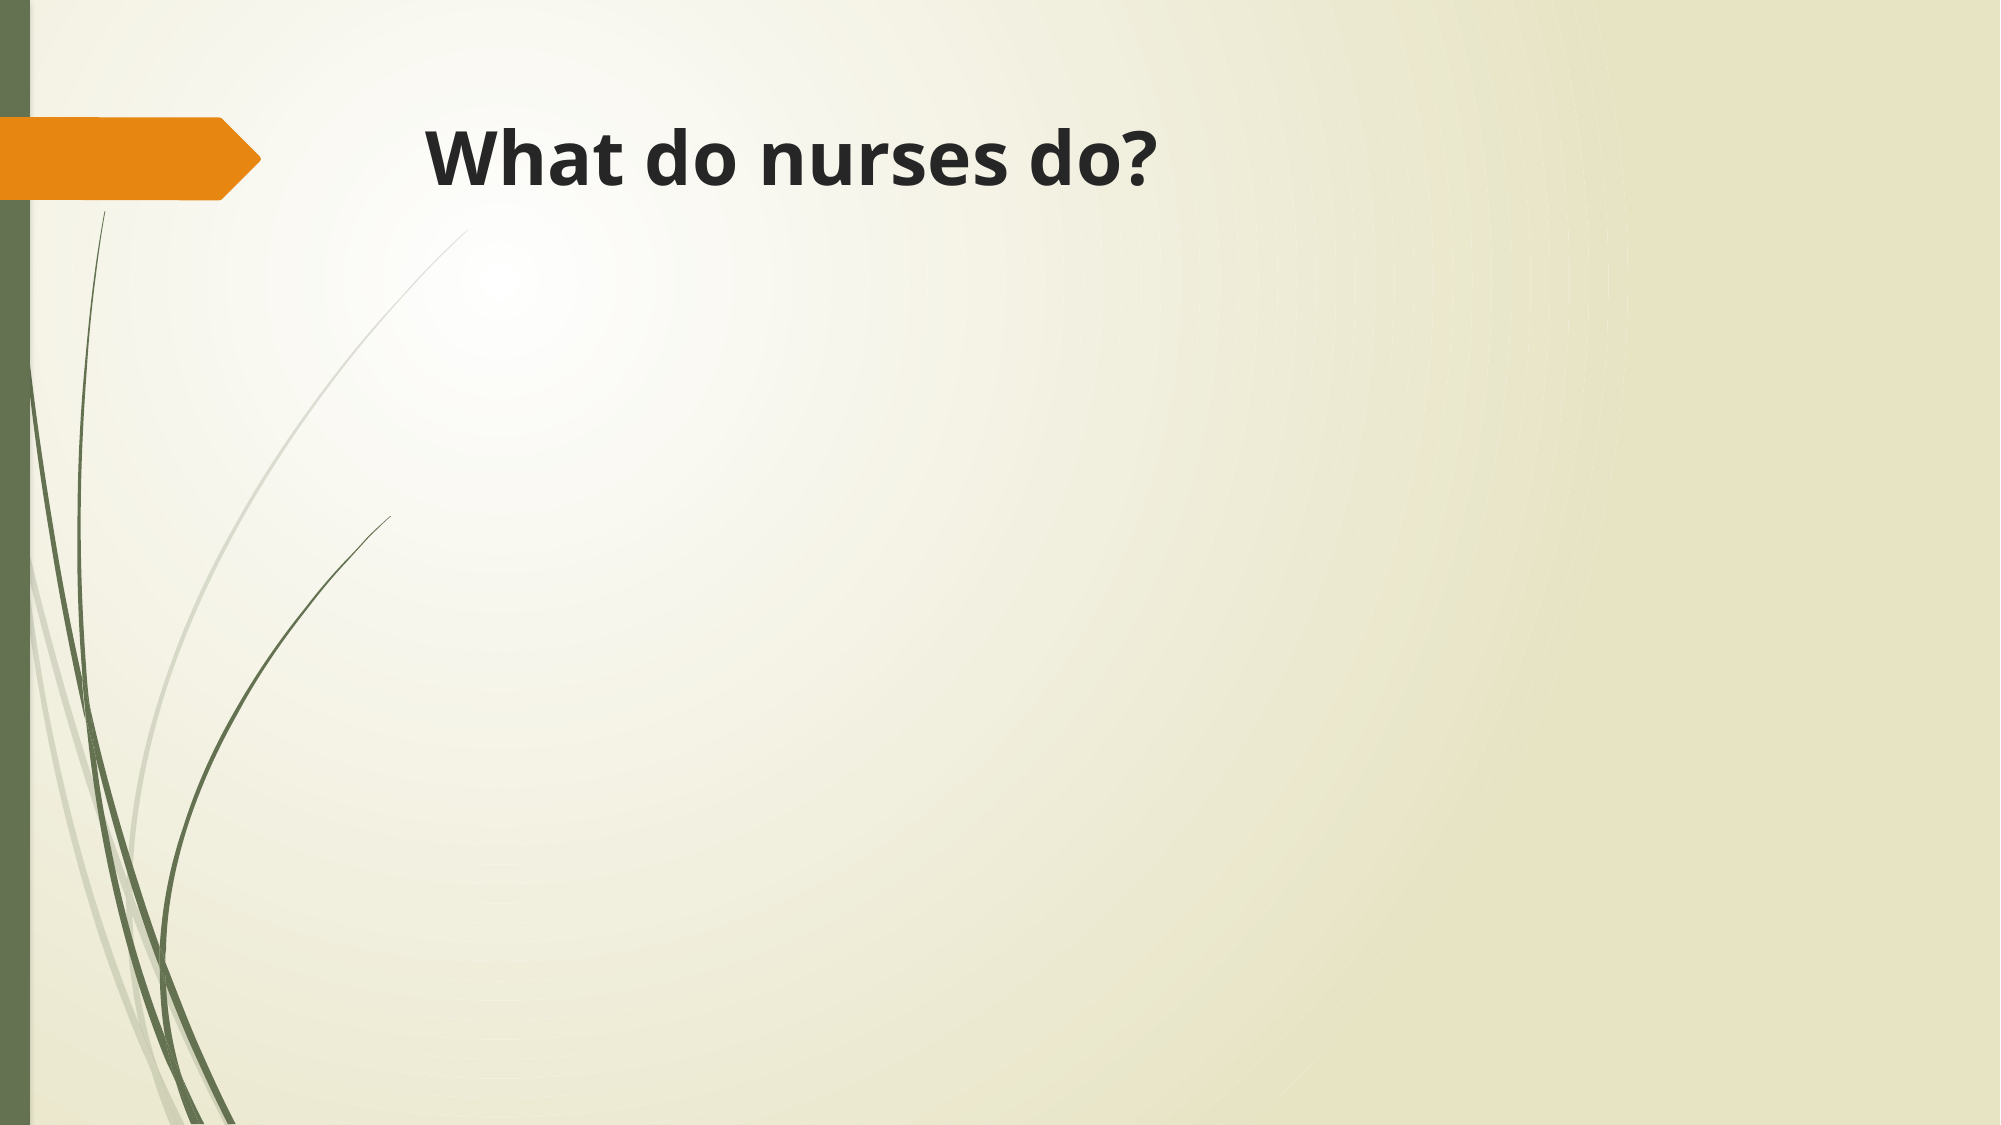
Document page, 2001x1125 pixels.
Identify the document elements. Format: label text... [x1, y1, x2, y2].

title What do nurses do? [410, 102, 1888, 992]
